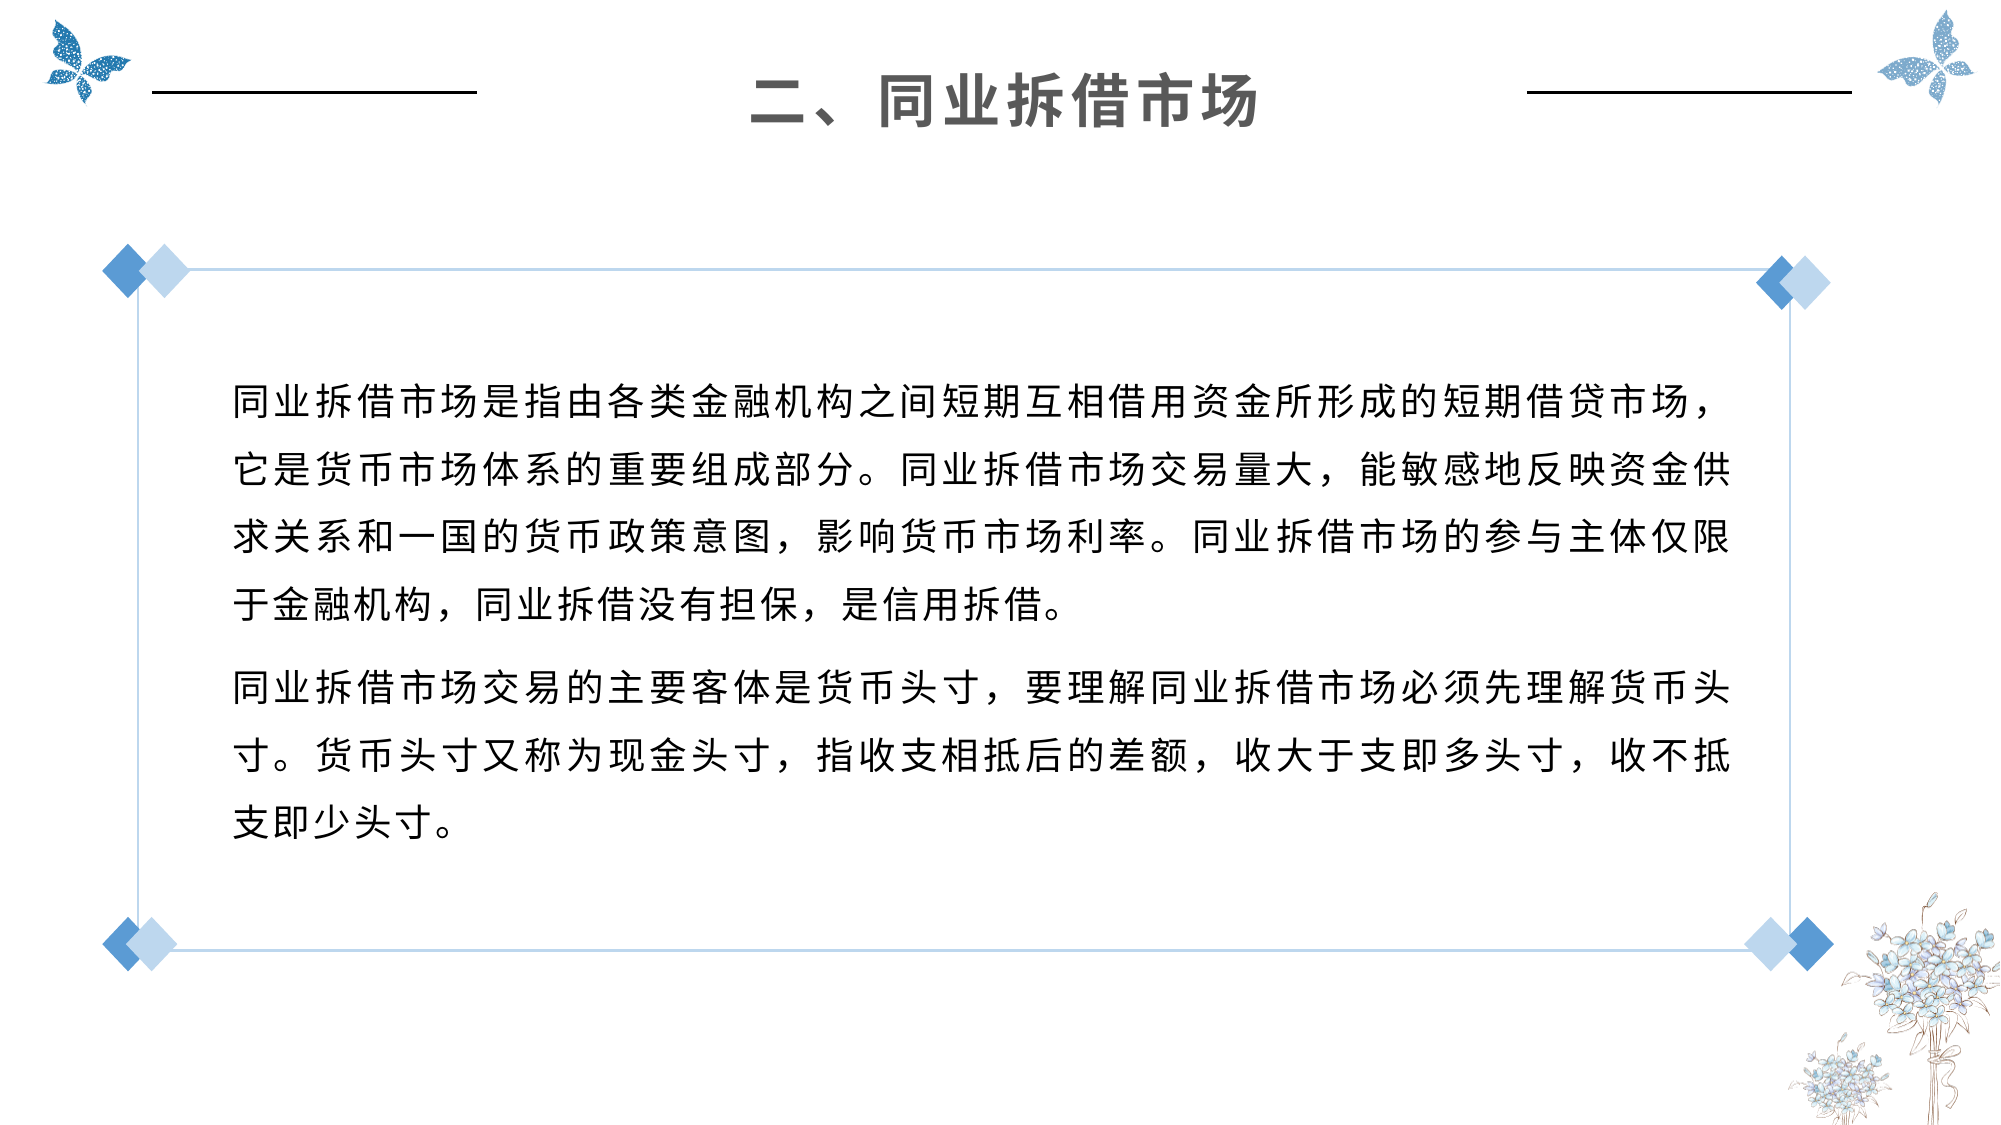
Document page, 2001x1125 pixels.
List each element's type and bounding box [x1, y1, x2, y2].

picture [1788, 892, 2000, 1125]
text_box [102, 243, 1834, 972]
text_box [151, 55, 1852, 142]
